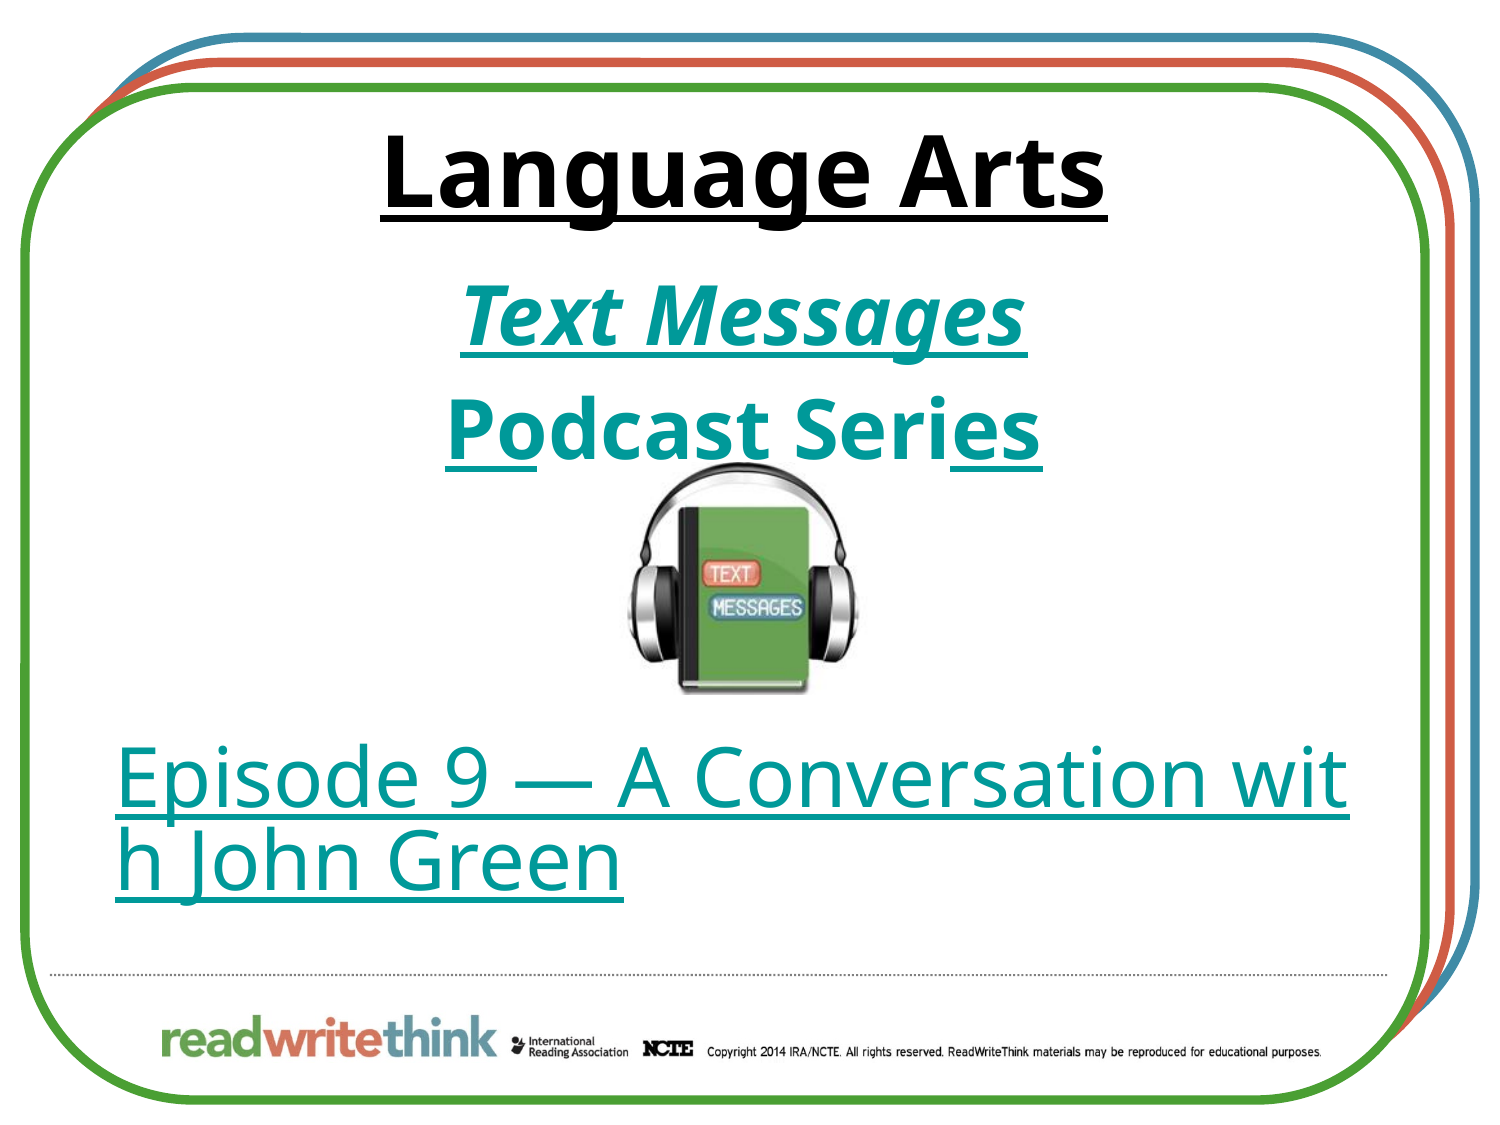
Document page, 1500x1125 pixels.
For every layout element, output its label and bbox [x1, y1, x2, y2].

picture [162, 999, 1322, 1063]
text_box [24, 37, 1476, 1101]
picture [537, 462, 951, 695]
